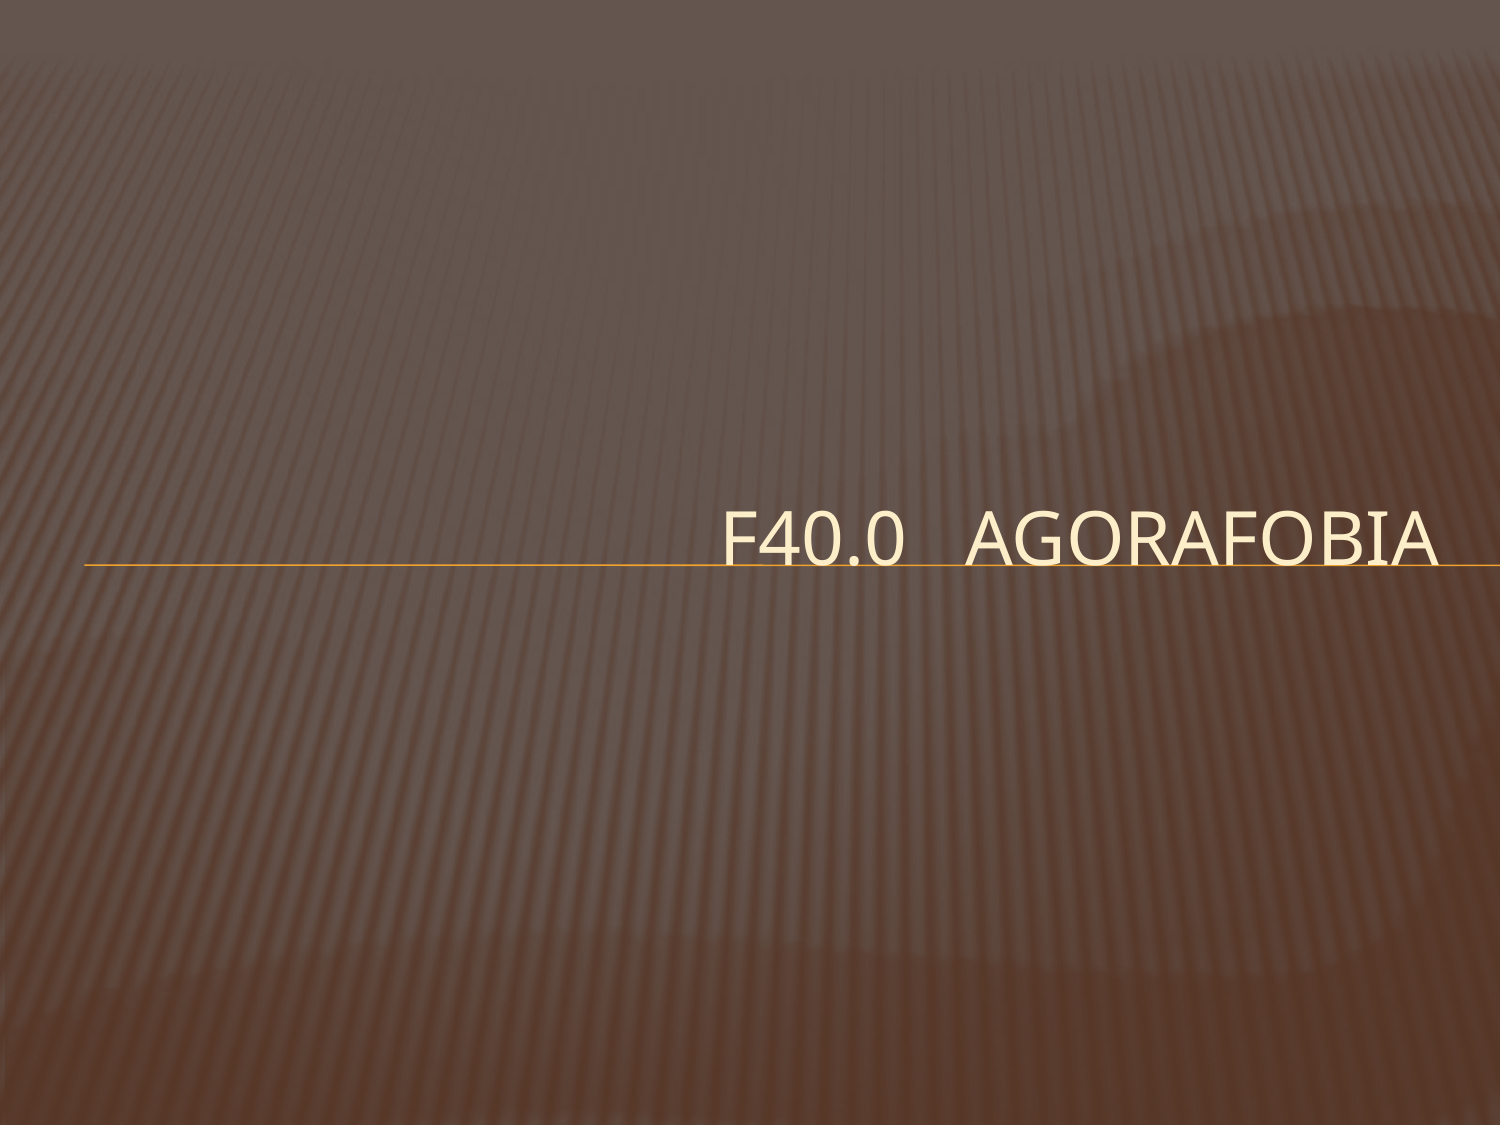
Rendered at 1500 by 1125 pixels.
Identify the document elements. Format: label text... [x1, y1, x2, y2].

title F40.0 Agorafobia [29, 483, 1455, 678]
